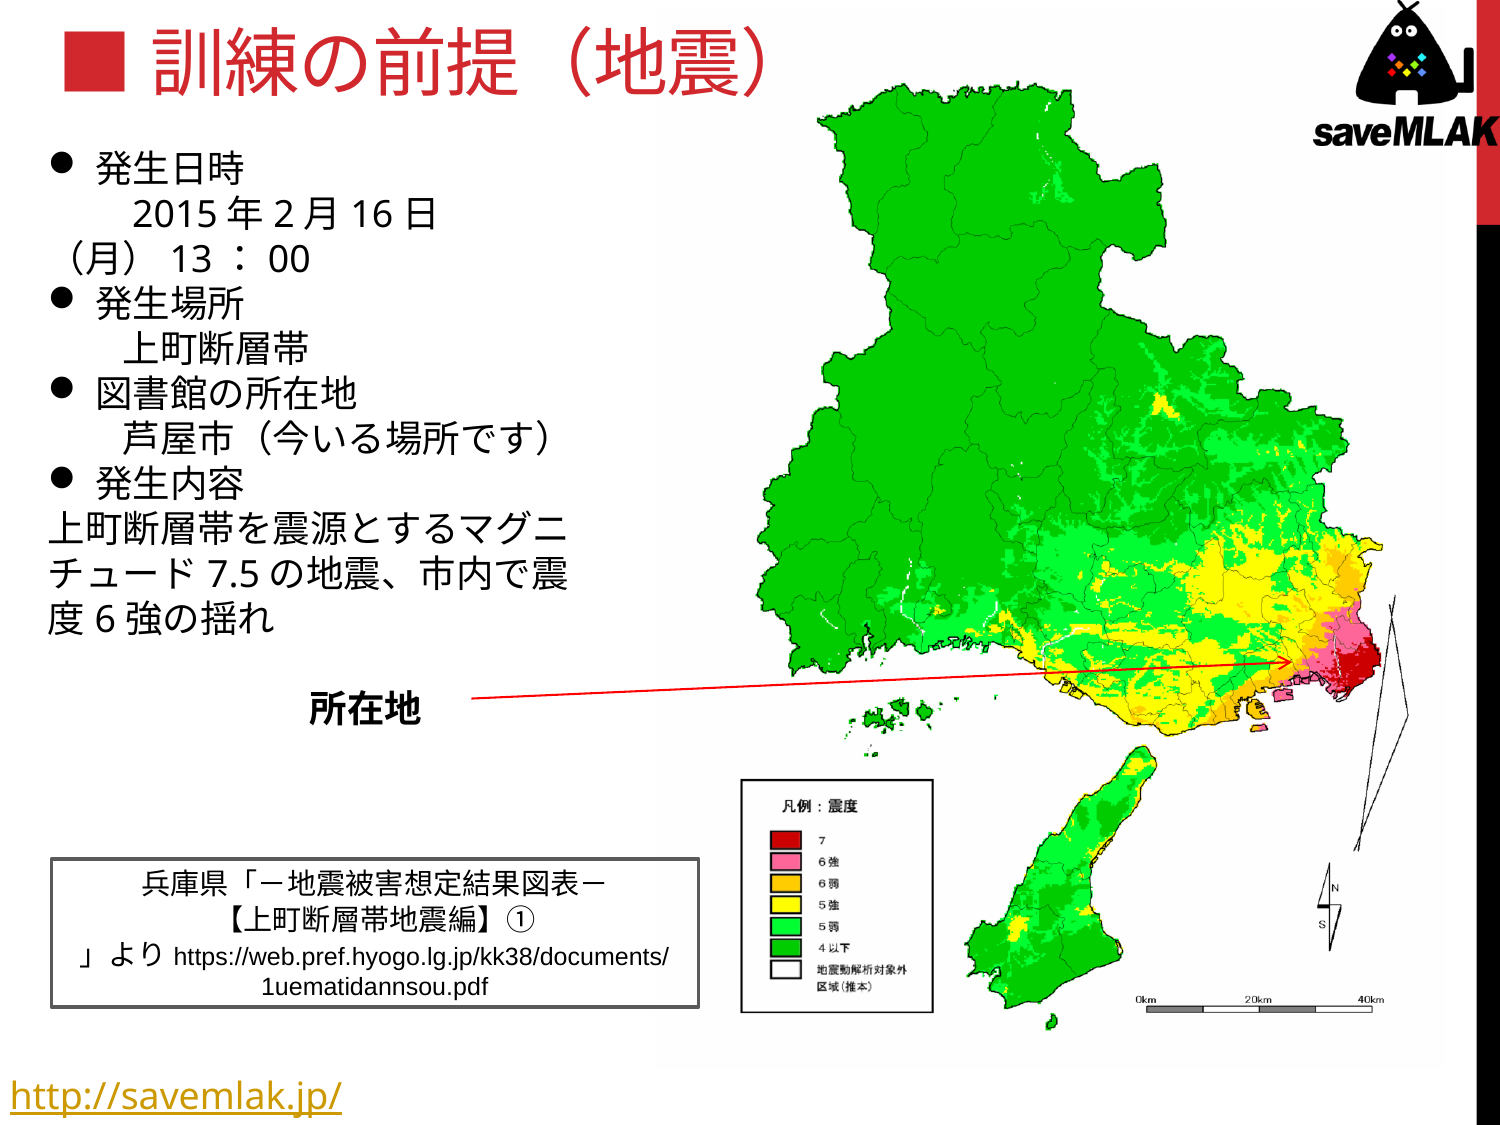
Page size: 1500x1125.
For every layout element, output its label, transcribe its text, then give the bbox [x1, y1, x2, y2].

title ■訓練の前提（地震） [42, 40, 653, 114]
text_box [470, 661, 1293, 700]
text_box 所在地 [151, 683, 580, 747]
text_box 発生日時 2015年2月16日（月）13：00 発生場所 上町断層帯 図書館の所在地 芦屋市（今いる場所です） 発生内容 上町断層帯を震源とするマグニチュード7.5の地震、市内で震度6強の揺れ [33, 137, 615, 648]
text_box 兵庫県「－地震被害想定結果図表－ 【上町断層帯地震編】① 」よりhttps://web.pref.hyogo.lg.jp/kk38/documents/ 1uematidannsou.pdf [49, 857, 653, 1009]
text_box http://savemlak.jp/ [0, 1064, 358, 1125]
picture [655, 0, 1500, 1070]
